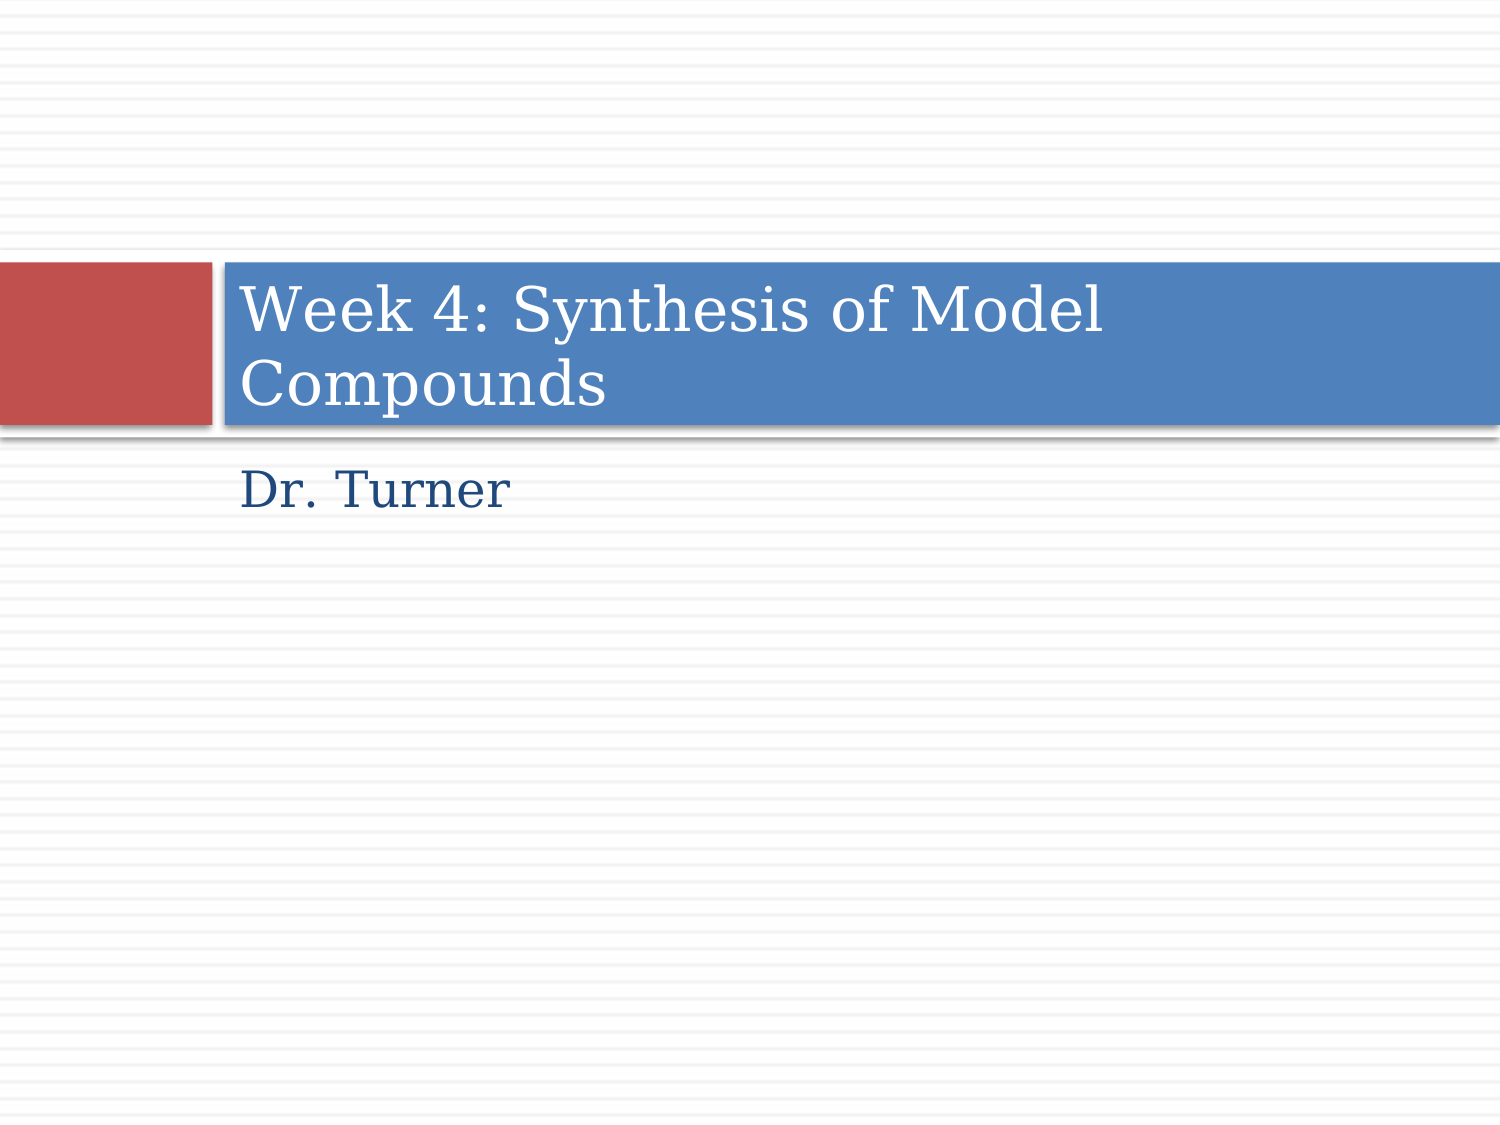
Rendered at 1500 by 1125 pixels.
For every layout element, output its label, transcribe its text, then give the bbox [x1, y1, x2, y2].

list Dr. Turner [225, 450, 1394, 725]
title Week 4: Synthesis of Model Compounds [225, 262, 1475, 425]
